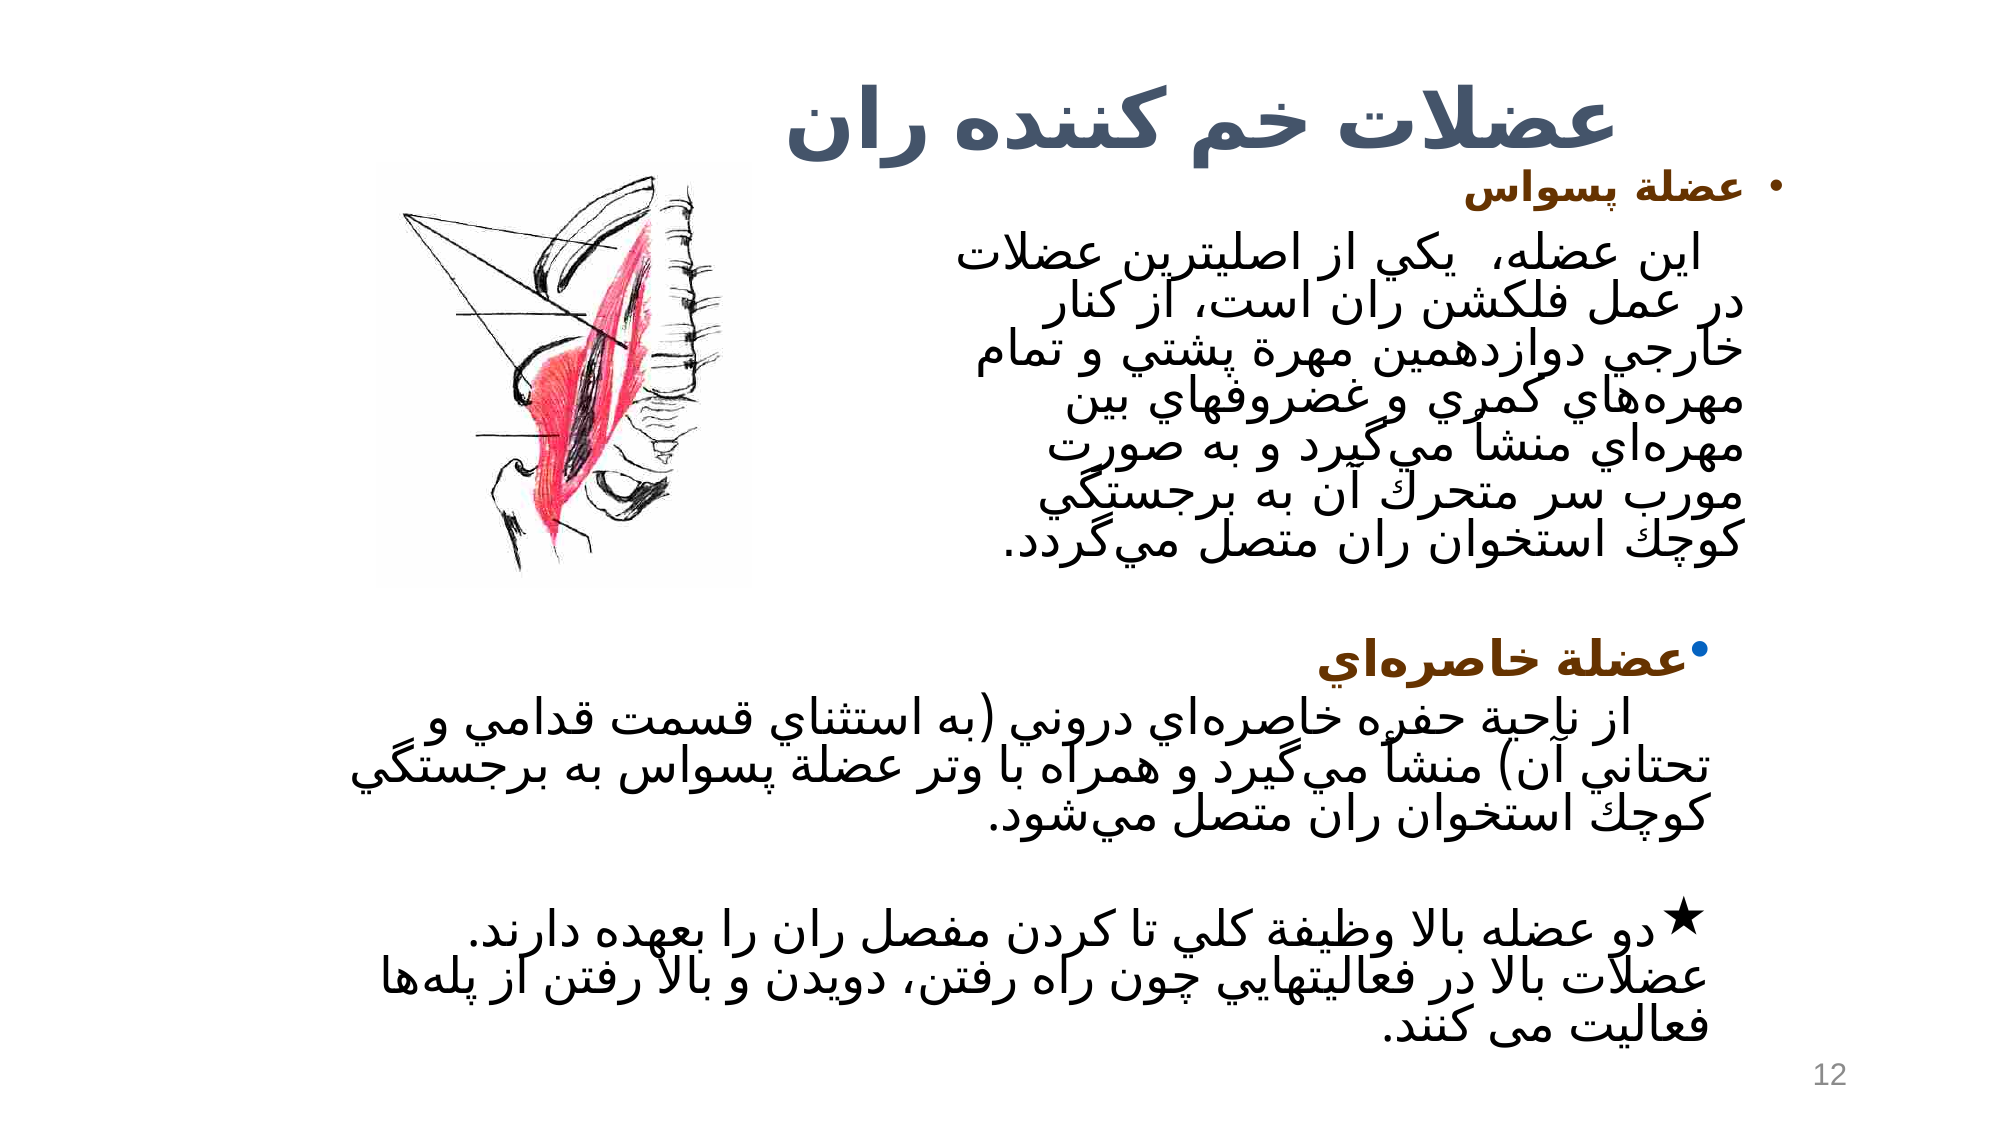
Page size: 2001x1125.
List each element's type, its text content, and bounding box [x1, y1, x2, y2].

text_box عضلة خاصره‌اي از ناحية حفره خاصره‌اي دروني (به استثناي قسمت قدامي و تحتاني آن) منشأ مي‌گيرد و همراه با وتر عضلة پسواس به برجستگي كوچك استخوان ران متصل مي‌شود. دو عضله بالا وظيفة كلي تا كردن مفصل ران را بعهده دارند. عضلات بالا در فعاليتهايي چون راه رفتن، دويدن و بالا رفتن از پله‌ها فعالیت می کنند. [326, 630, 1726, 1123]
slide_number 12 [1726, 1042, 1863, 1103]
text_box عضلات خم کننده ران [769, 57, 1637, 173]
list عضلة پسواس اين عضله، يكي از اصليترين عضلات در عمل فلكشن ران است، از كنار خارجي دوازدهمين مهرة پشتي و تمام مهره‌هاي كمري و غضروفهاي بين مهره‌اي منشأ مي‌گيرد و به صورت مورب سر متحرك آن به برجستگي كوچك استخوان ران متصل مي‌گردد. [901, 162, 1799, 638]
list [376, 162, 752, 588]
